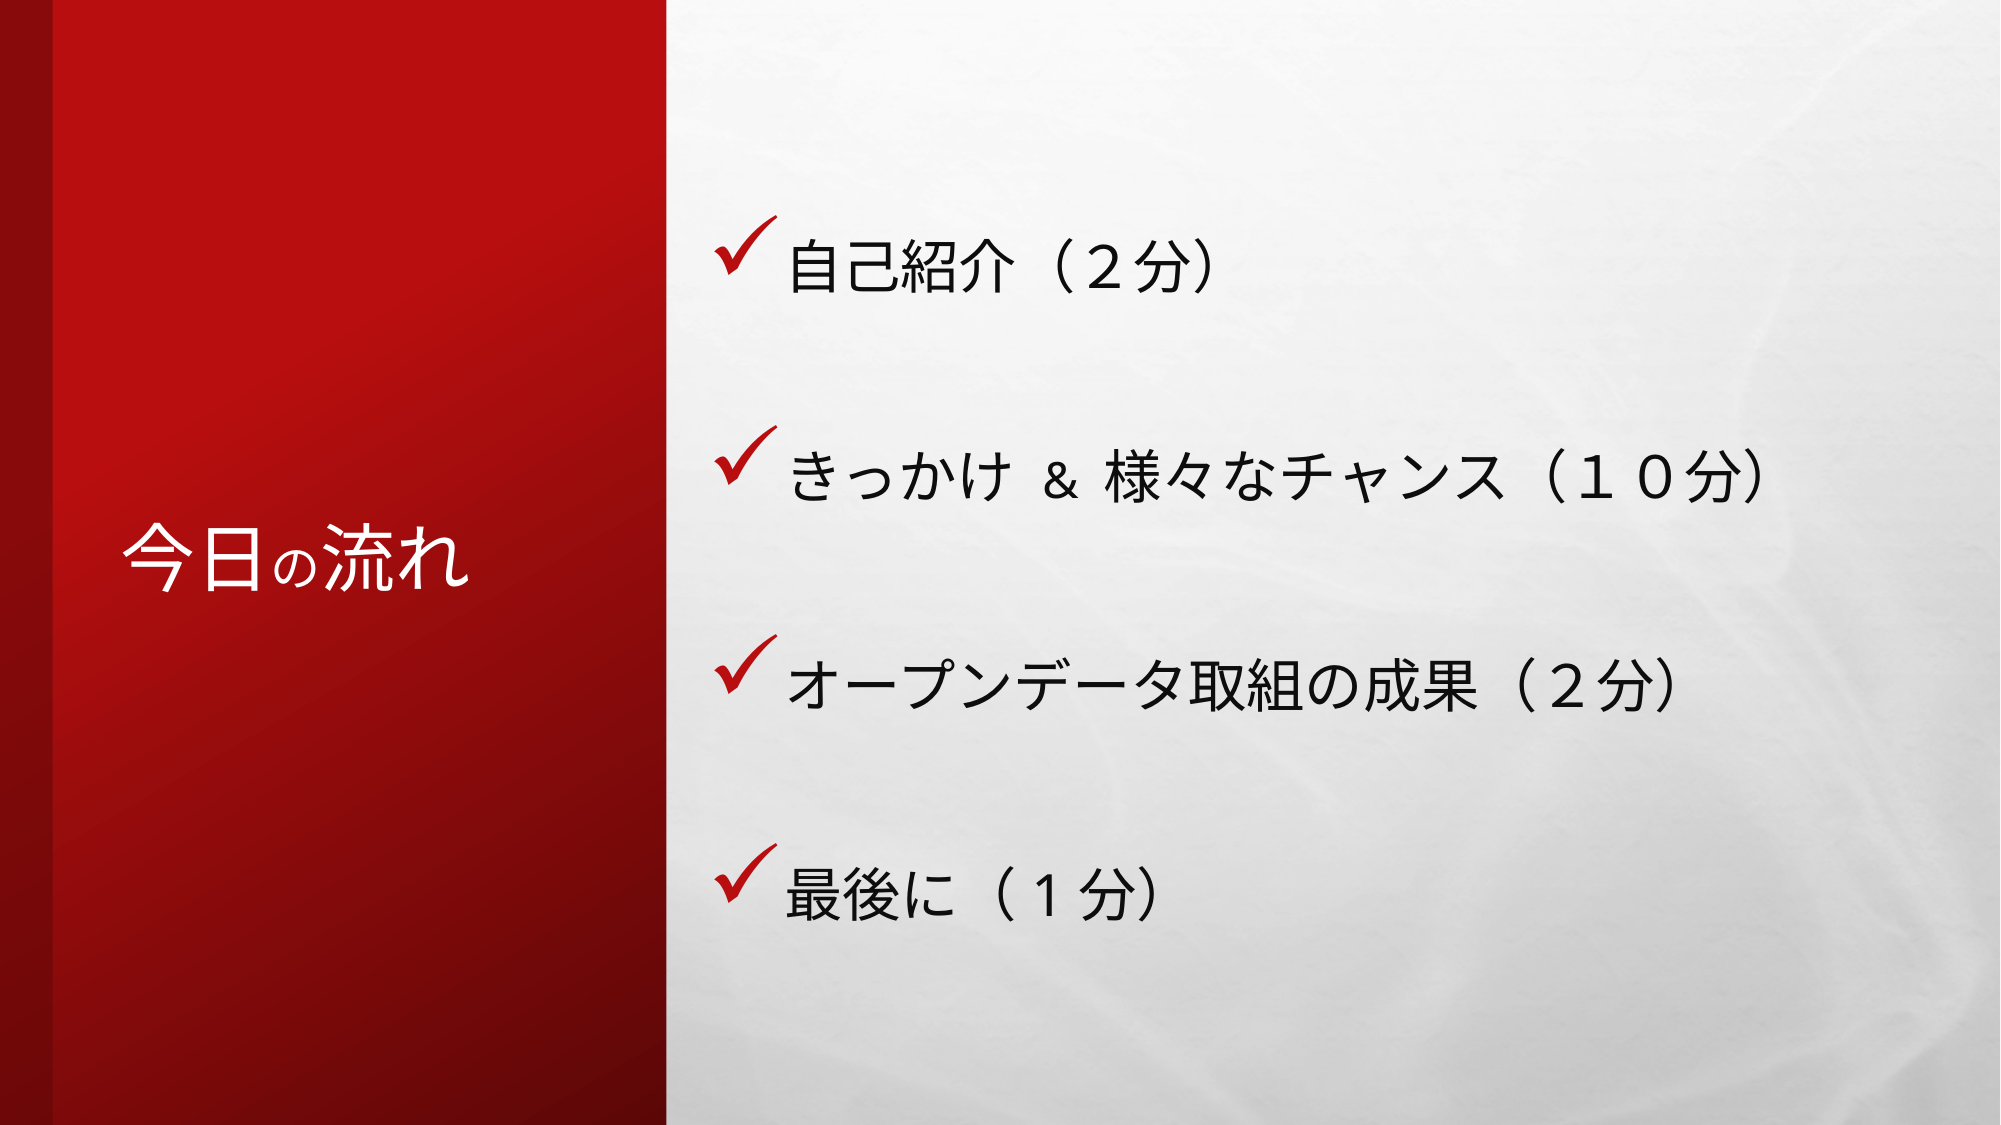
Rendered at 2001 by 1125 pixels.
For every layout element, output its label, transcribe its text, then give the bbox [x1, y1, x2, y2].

text_box [54, 0, 665, 1125]
list 自己紹介（２分） きっかけ & 様々なチャンス（１０分） オープンデータ取組の成果（２分） 最後に（1分） [692, 209, 1969, 985]
title 今日の流れ [105, 201, 607, 924]
text_box [0, 0, 54, 1125]
text_box [665, 0, 2000, 1125]
